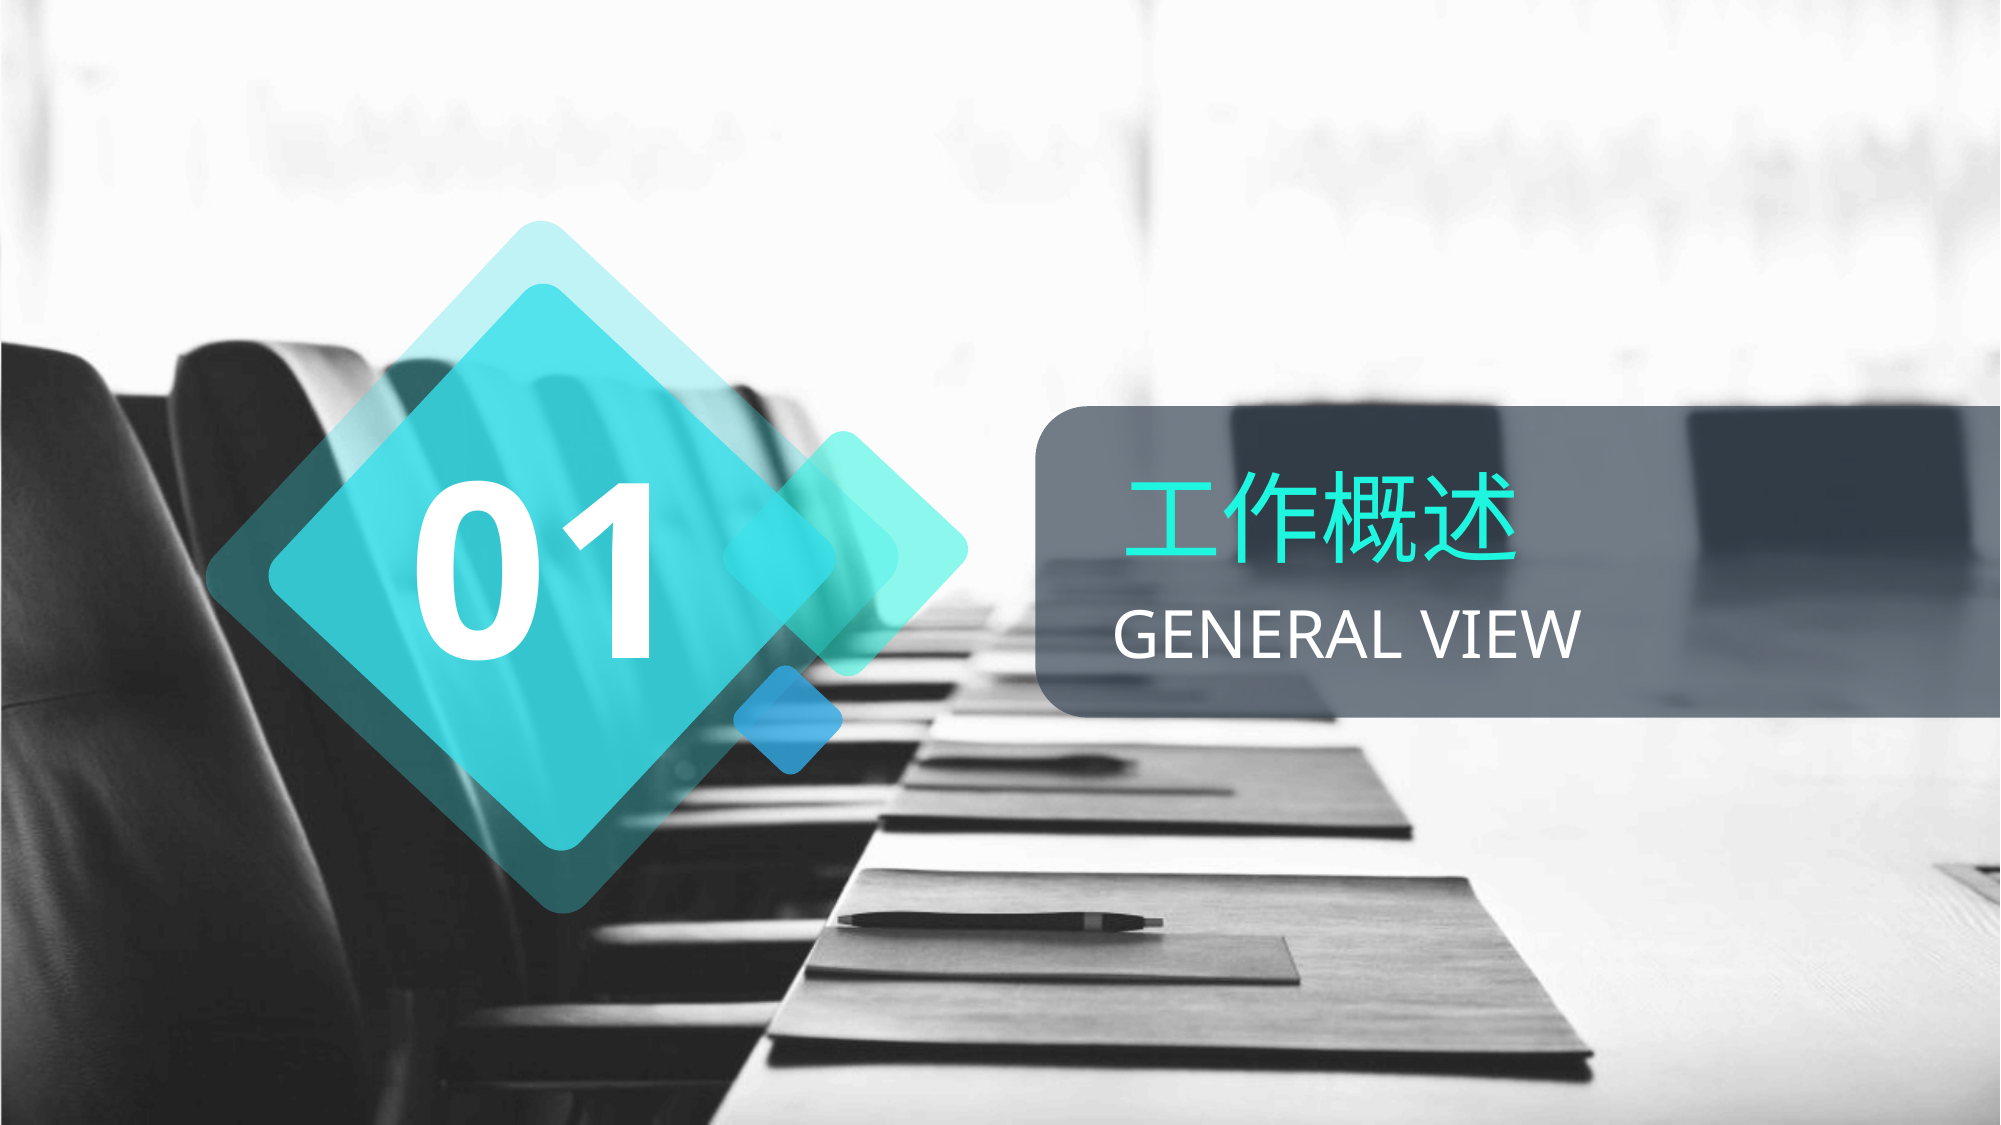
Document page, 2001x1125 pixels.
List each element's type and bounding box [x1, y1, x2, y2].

picture [0, 0, 2000, 1125]
text_box [1035, 405, 2000, 718]
